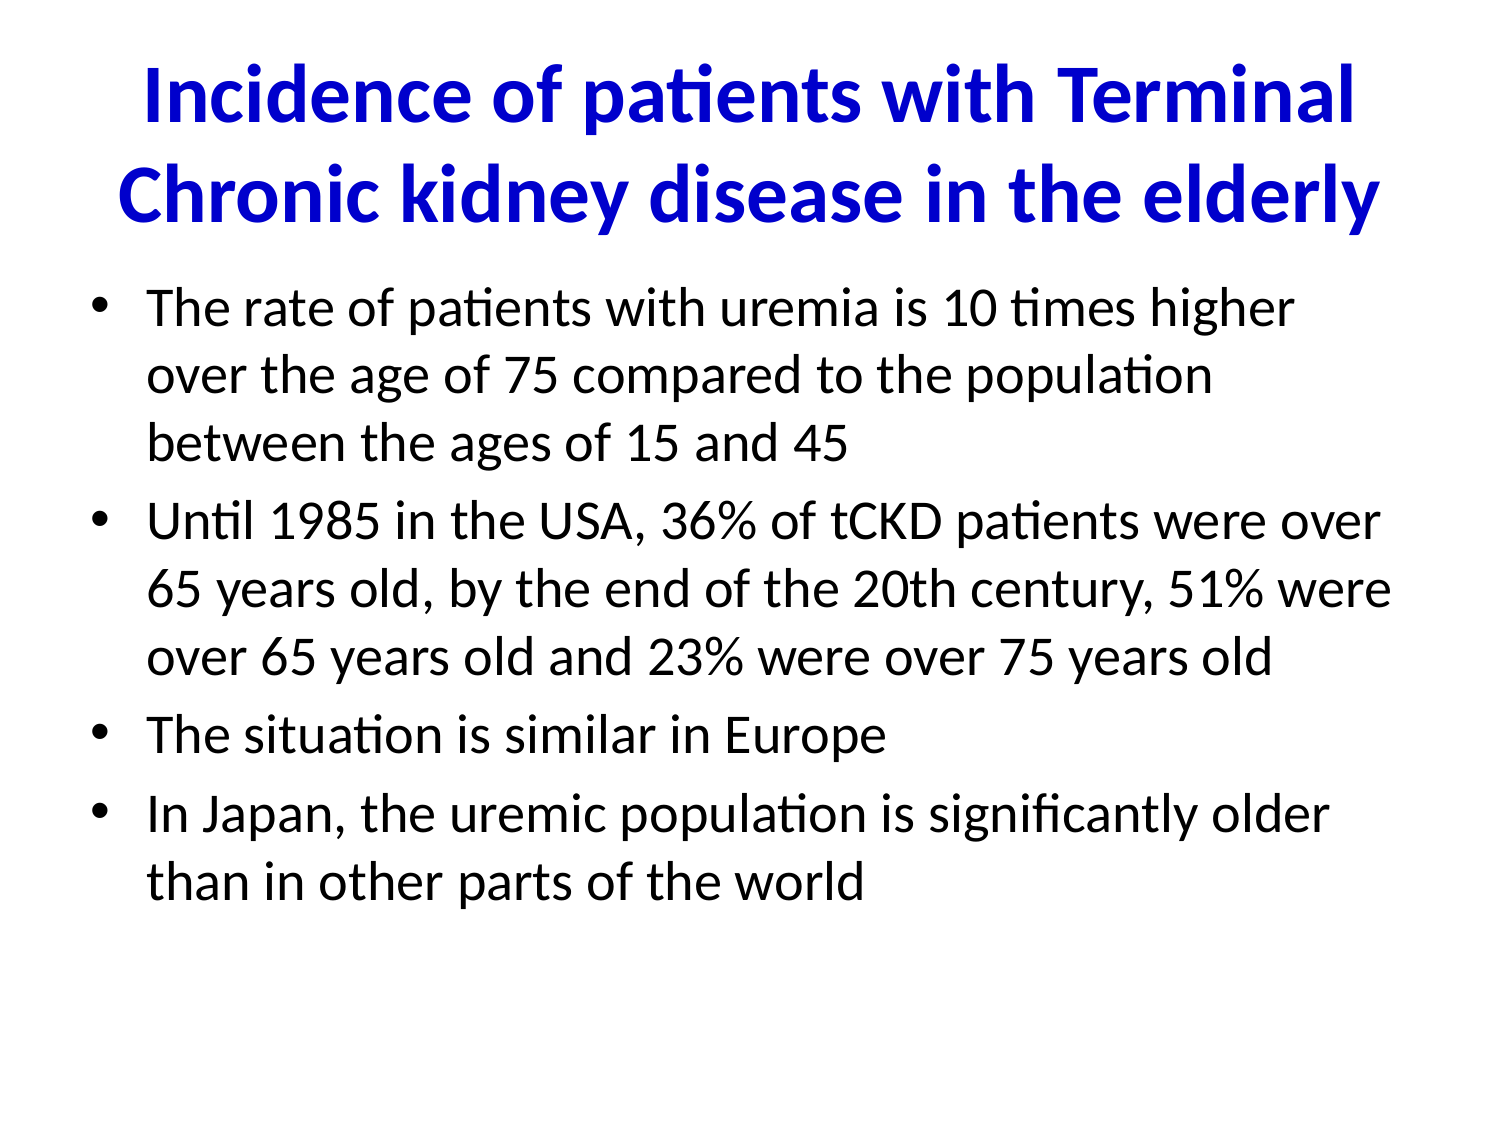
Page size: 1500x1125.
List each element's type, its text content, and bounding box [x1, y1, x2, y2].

list The rate of patients with uremia is 10 times higher over the age of 75 compared to the population between the ages of 15 and 45 Until 1985 in the USA, 36% of tCKD patients were over 65 years old, by the end of the 20th century, 51% were over 65 years old and 23% were over 75 years old The situation is similar in Europe In Japan, the uremic population is significantly older than in other parts of the world [75, 262, 1425, 1005]
title Incidence of patients with Terminal Chronic kidney disease in the elderly [75, 45, 1425, 233]
